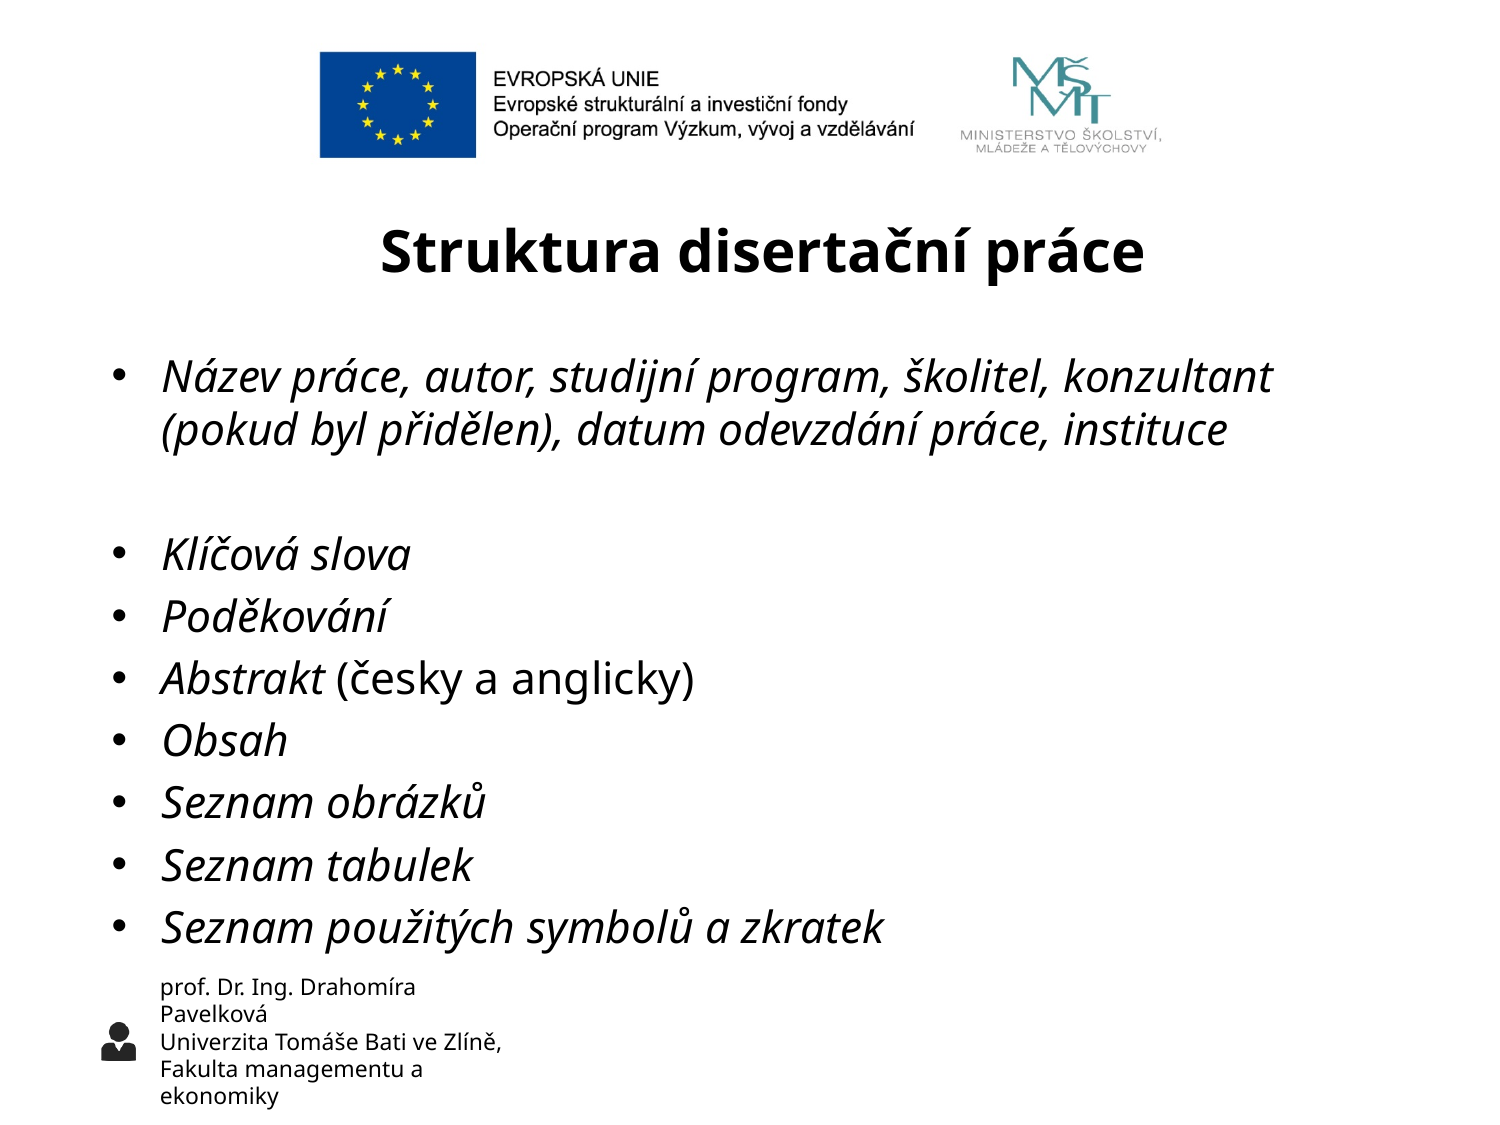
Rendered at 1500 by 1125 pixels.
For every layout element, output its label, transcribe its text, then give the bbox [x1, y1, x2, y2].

title Struktura disertační práce [101, 184, 1425, 315]
list Název práce, autor, studijní program, školitel, konzultant (pokud byl přidělen), datum odevzdání práce, instituce Klíčová slova Poděkování Abstrakt (česky a anglicky) Obsah Seznam obrázků Seznam tabulek Seznam použitých symbolů a zkratek [96, 290, 1384, 965]
footer prof. Dr. Ing. Drahomíra Pavelková Univerzita Tomáše Bati ve Zlíně, Fakulta managementu a ekonomiky [145, 999, 526, 1083]
picture [101, 1021, 136, 1062]
picture [267, 0, 1213, 210]
